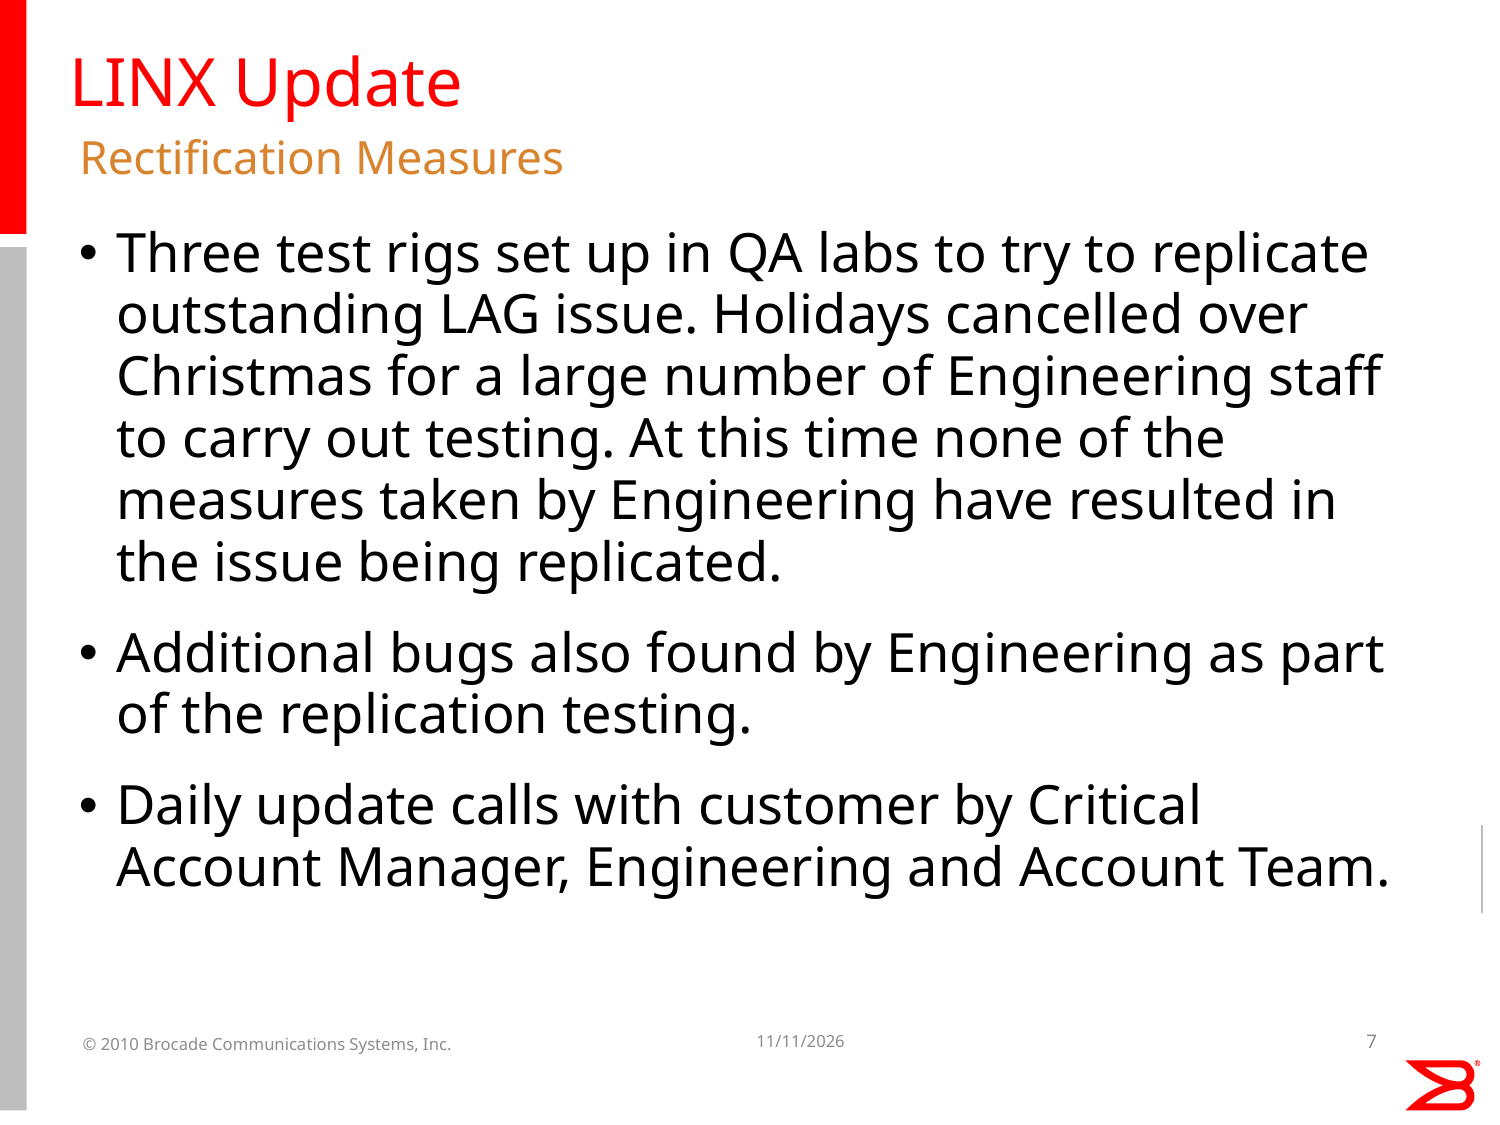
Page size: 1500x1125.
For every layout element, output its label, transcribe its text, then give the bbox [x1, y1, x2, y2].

slide_number 7 [1336, 1030, 1378, 1056]
list Three test rigs set up in QA labs to try to replicate outstanding LAG issue. Holidays cancelled over Christmas for a large number of Engineering staff to carry out testing. At this time none of the measures taken by Engineering have resulted in the issue being replicated. Additional bugs also found by Engineering as part of the replication testing. Daily update calls with customer by Critical Account Manager, Engineering and Account Team. [63, 215, 1424, 962]
list Rectification Measures [64, 125, 1390, 194]
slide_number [756, 1028, 1107, 1055]
title LINX Update [54, 37, 1380, 130]
footer © 2010 Brocade Communications Systems, Inc. [82, 1028, 743, 1055]
